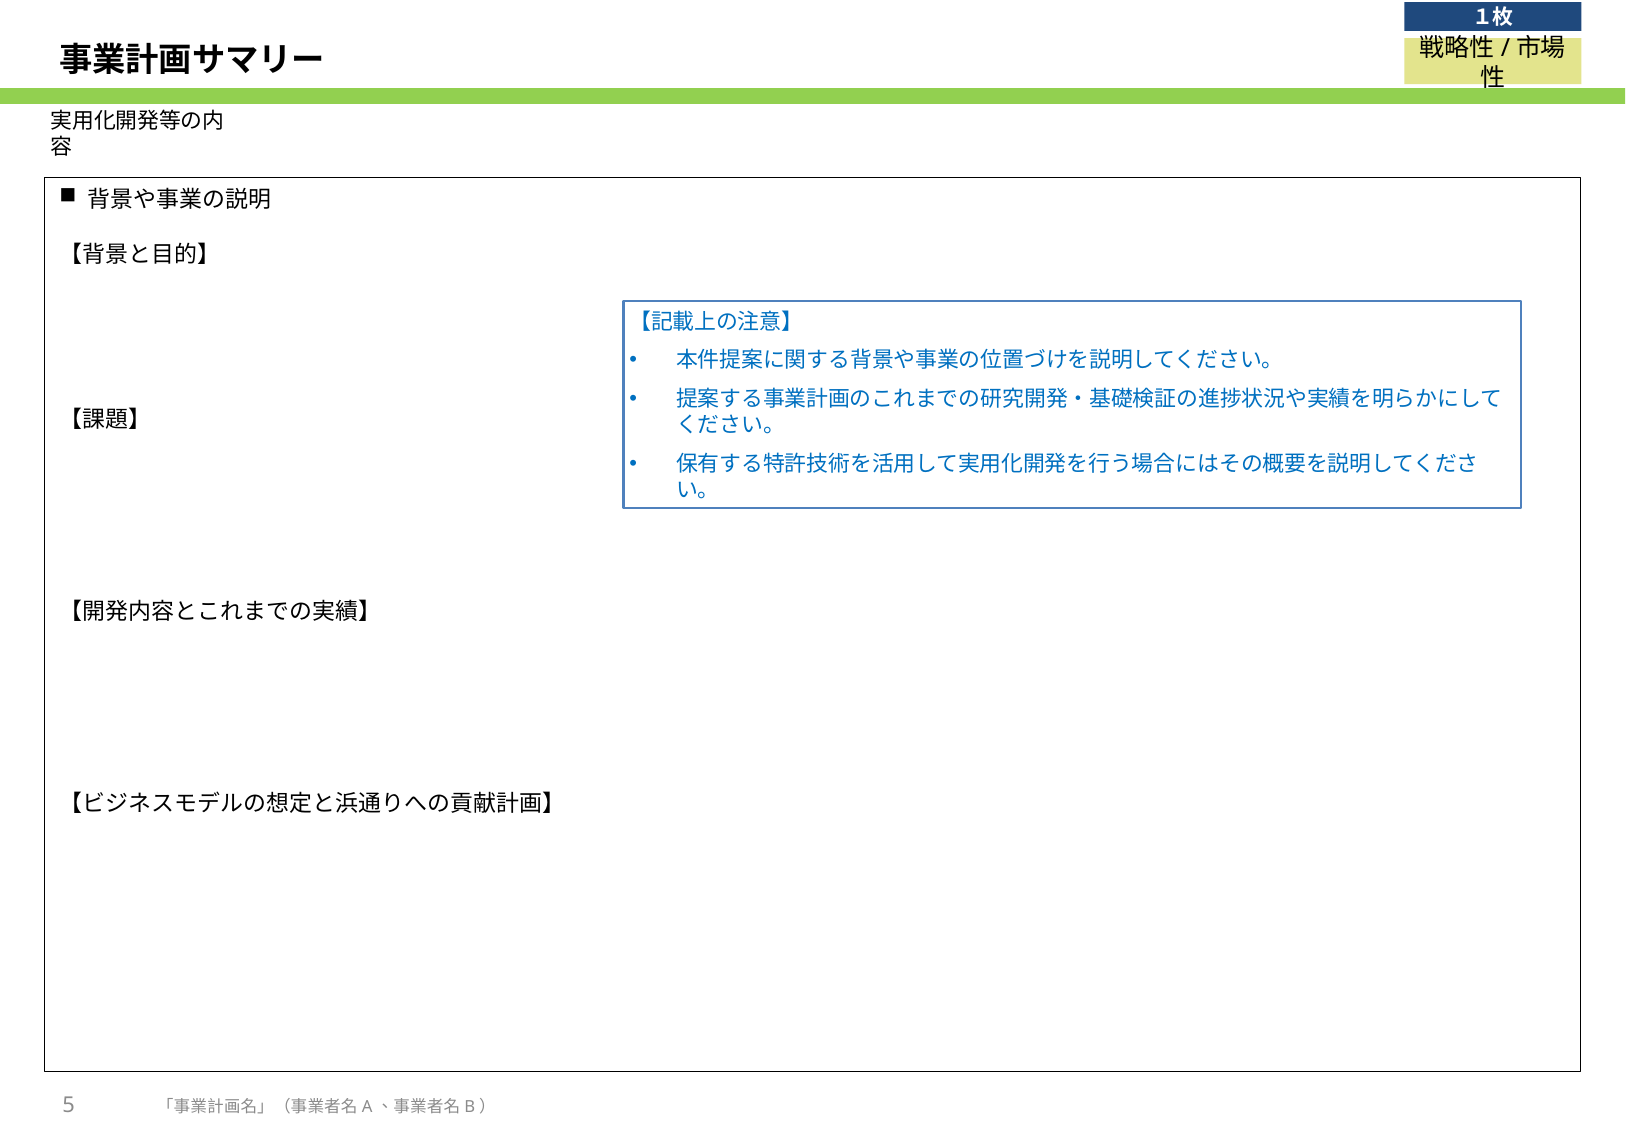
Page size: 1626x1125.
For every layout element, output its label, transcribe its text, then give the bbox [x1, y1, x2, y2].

slide_number 5 [56, 1082, 151, 1125]
text_box 【記載上の注意】 本件提案に関する背景や事業の位置づけを説明してください。 提案する事業計画のこれまでの研究開発・基礎検証の進捗状況や実績を明らかにしてください。 保有する特許技術を活用して実用化開発を行う場合にはその概要を説明してください。 [623, 301, 1521, 508]
text_box 戦略性/市場性 [1402, 36, 1584, 86]
text_box １枚 [1404, 2, 1582, 31]
text_box 実用化開発等の内容 [44, 100, 252, 165]
title 事業計画サマリー [44, 30, 1581, 89]
text_box 背景や事業の説明 【背景と目的】 【課題】 【開発内容とこれまでの実績】 【ビジネスモデルの想定と浜通りへの貢献計画】 [43, 175, 1582, 1074]
footer 「事業計画名」（事業者名A、事業者名B） [151, 1082, 1581, 1125]
